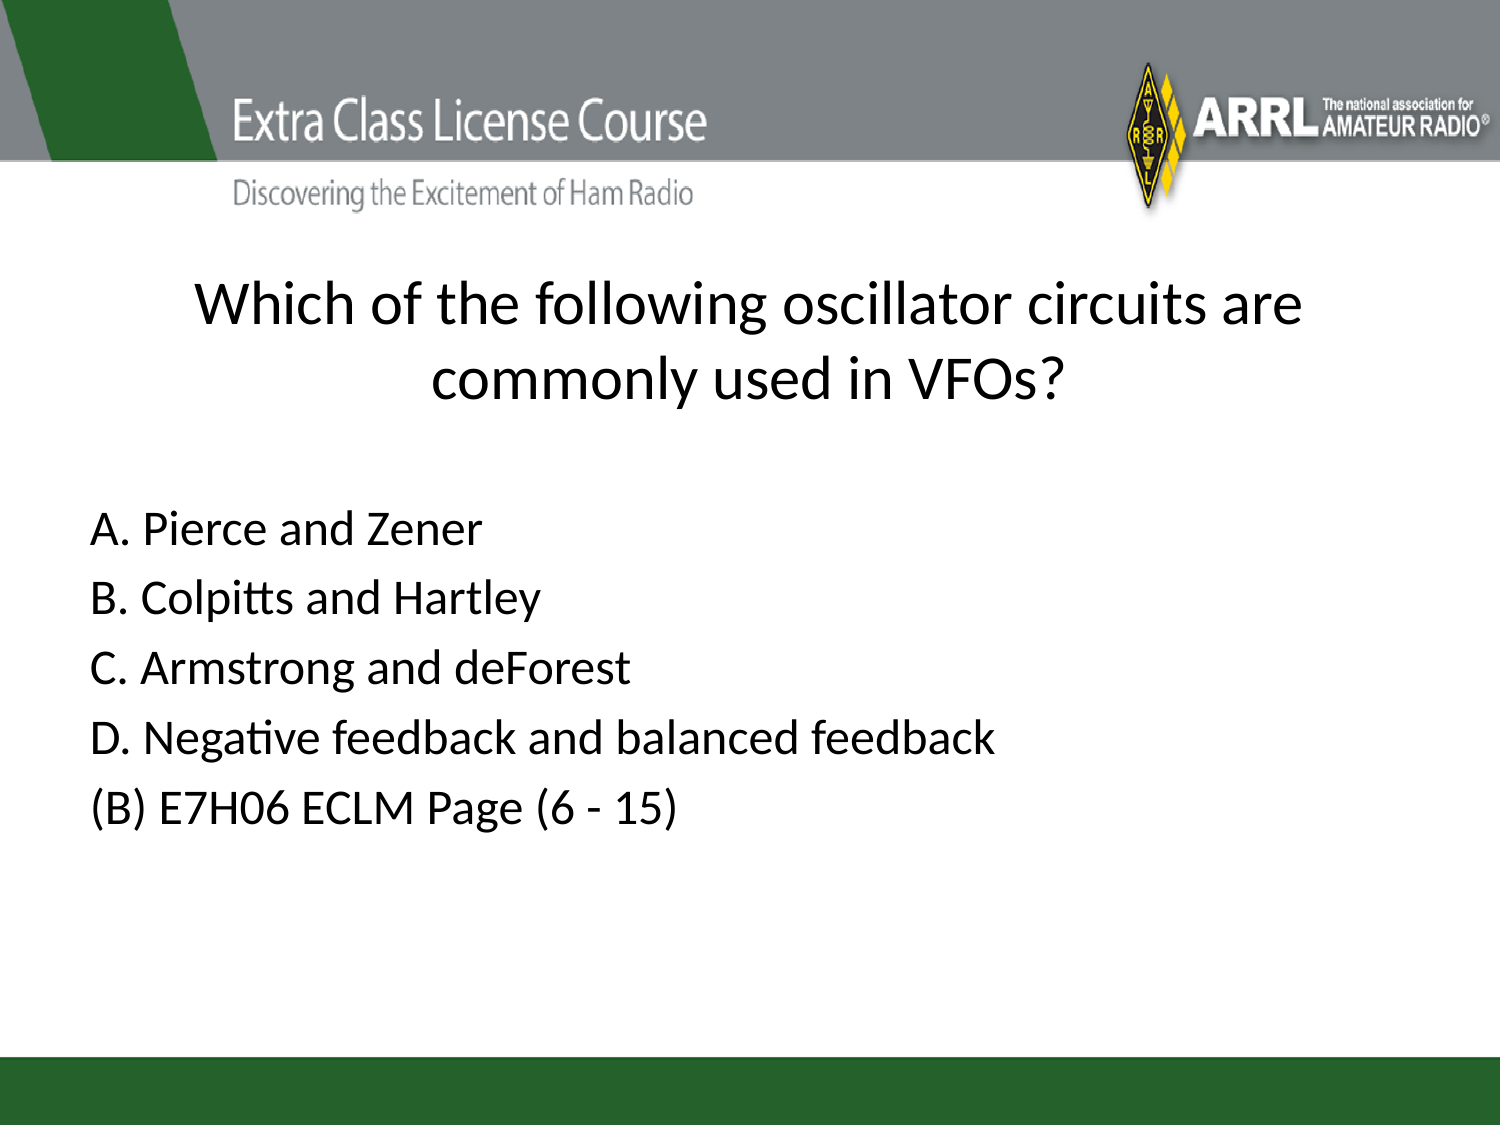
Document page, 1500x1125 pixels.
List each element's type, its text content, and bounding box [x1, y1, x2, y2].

title Which of the following oscillator circuits are commonly used in VFOs? [75, 254, 1425, 435]
list A. Pierce and Zener B. Colpitts and Hartley C. Armstrong and deForest D. Negative feedback and balanced feedback (B) E7H06 ECLM Page (6 - 15) [75, 487, 1425, 1005]
picture [0, 0, 1500, 1125]
